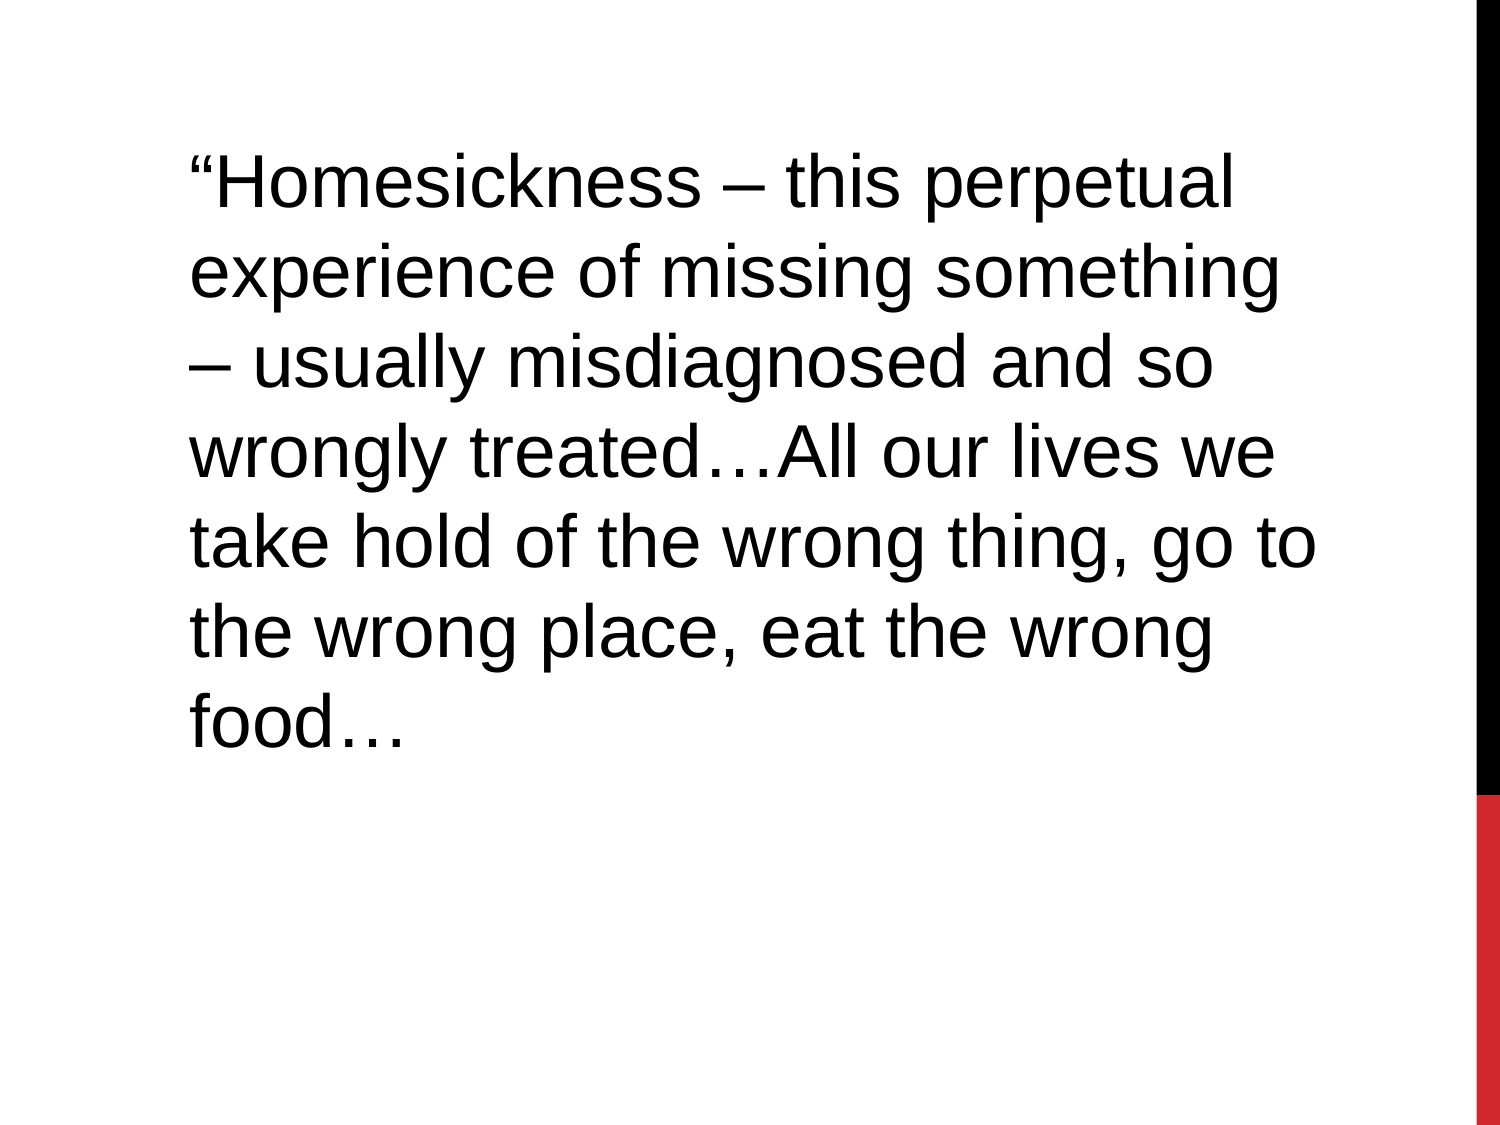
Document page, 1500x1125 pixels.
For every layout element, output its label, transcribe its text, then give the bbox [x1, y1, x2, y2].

text_box “Homesickness – this perpetual experience of missing something – usually misdiagnosed and so wrongly treated…All our lives we take hold of the wrong thing, go to the wrong place, eat the wrong food… [174, 124, 1350, 770]
